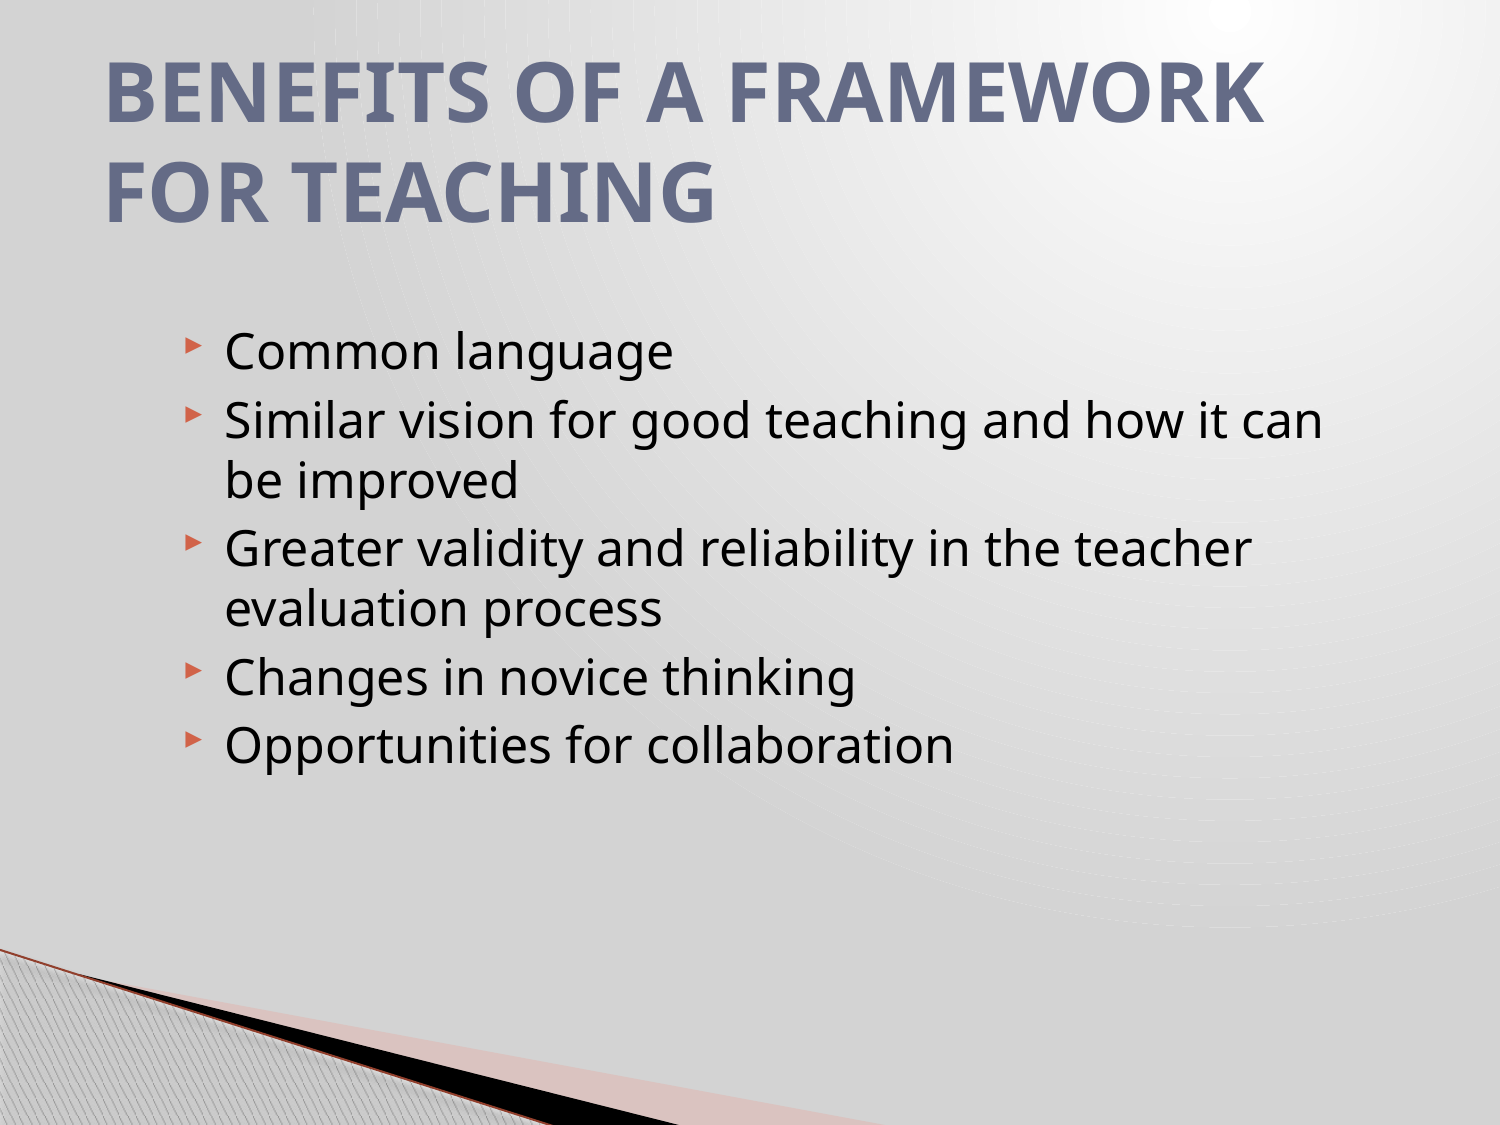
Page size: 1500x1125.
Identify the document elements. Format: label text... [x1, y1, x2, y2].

title BENEFITS OF A FRAMEWORK FOR TEACHING [87, 45, 1350, 233]
list Common language Similar vision for good teaching and how it can be improved Greater validity and reliability in the teacher evaluation process Changes in novice thinking Opportunities for collaboration [150, 312, 1350, 986]
